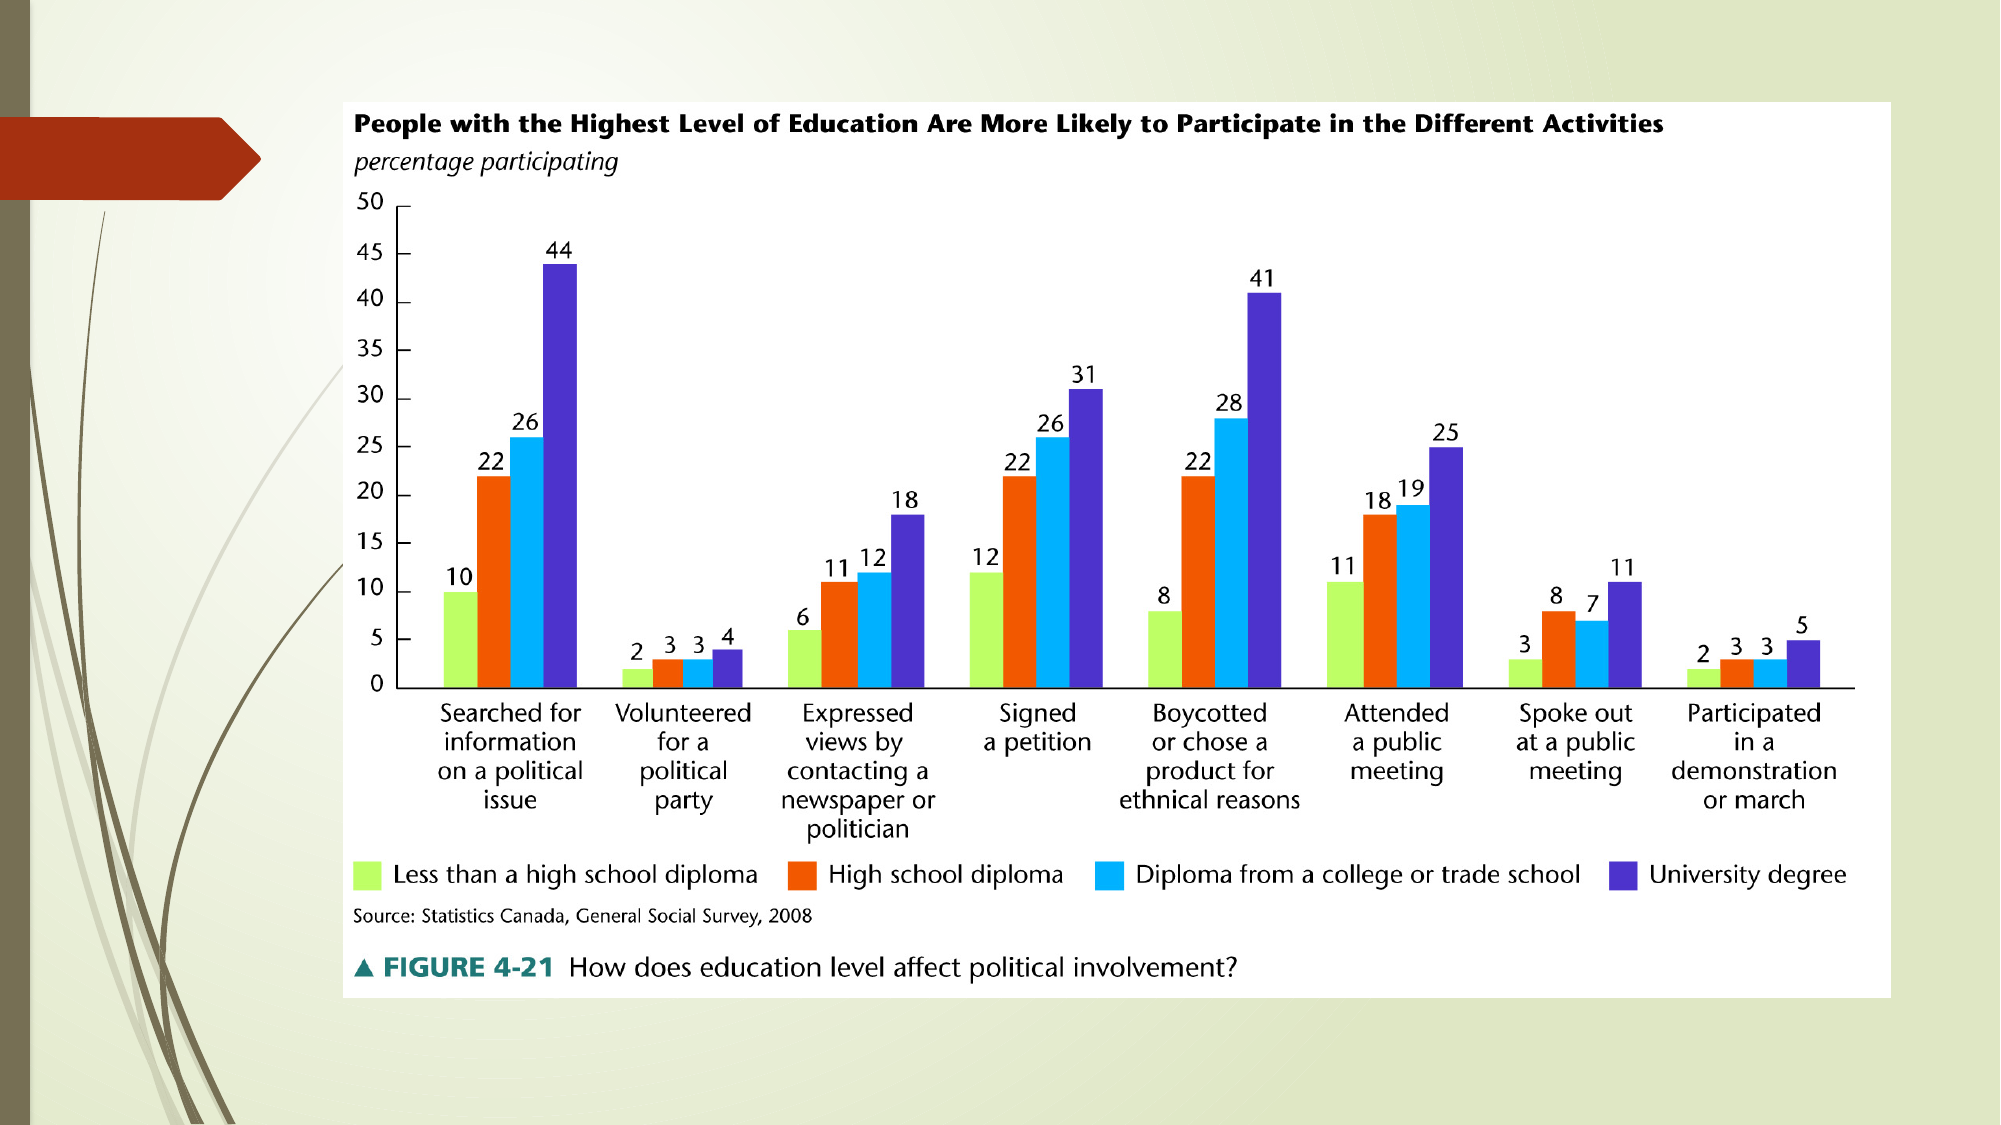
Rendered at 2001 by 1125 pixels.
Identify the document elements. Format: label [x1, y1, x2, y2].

list [343, 102, 1891, 998]
